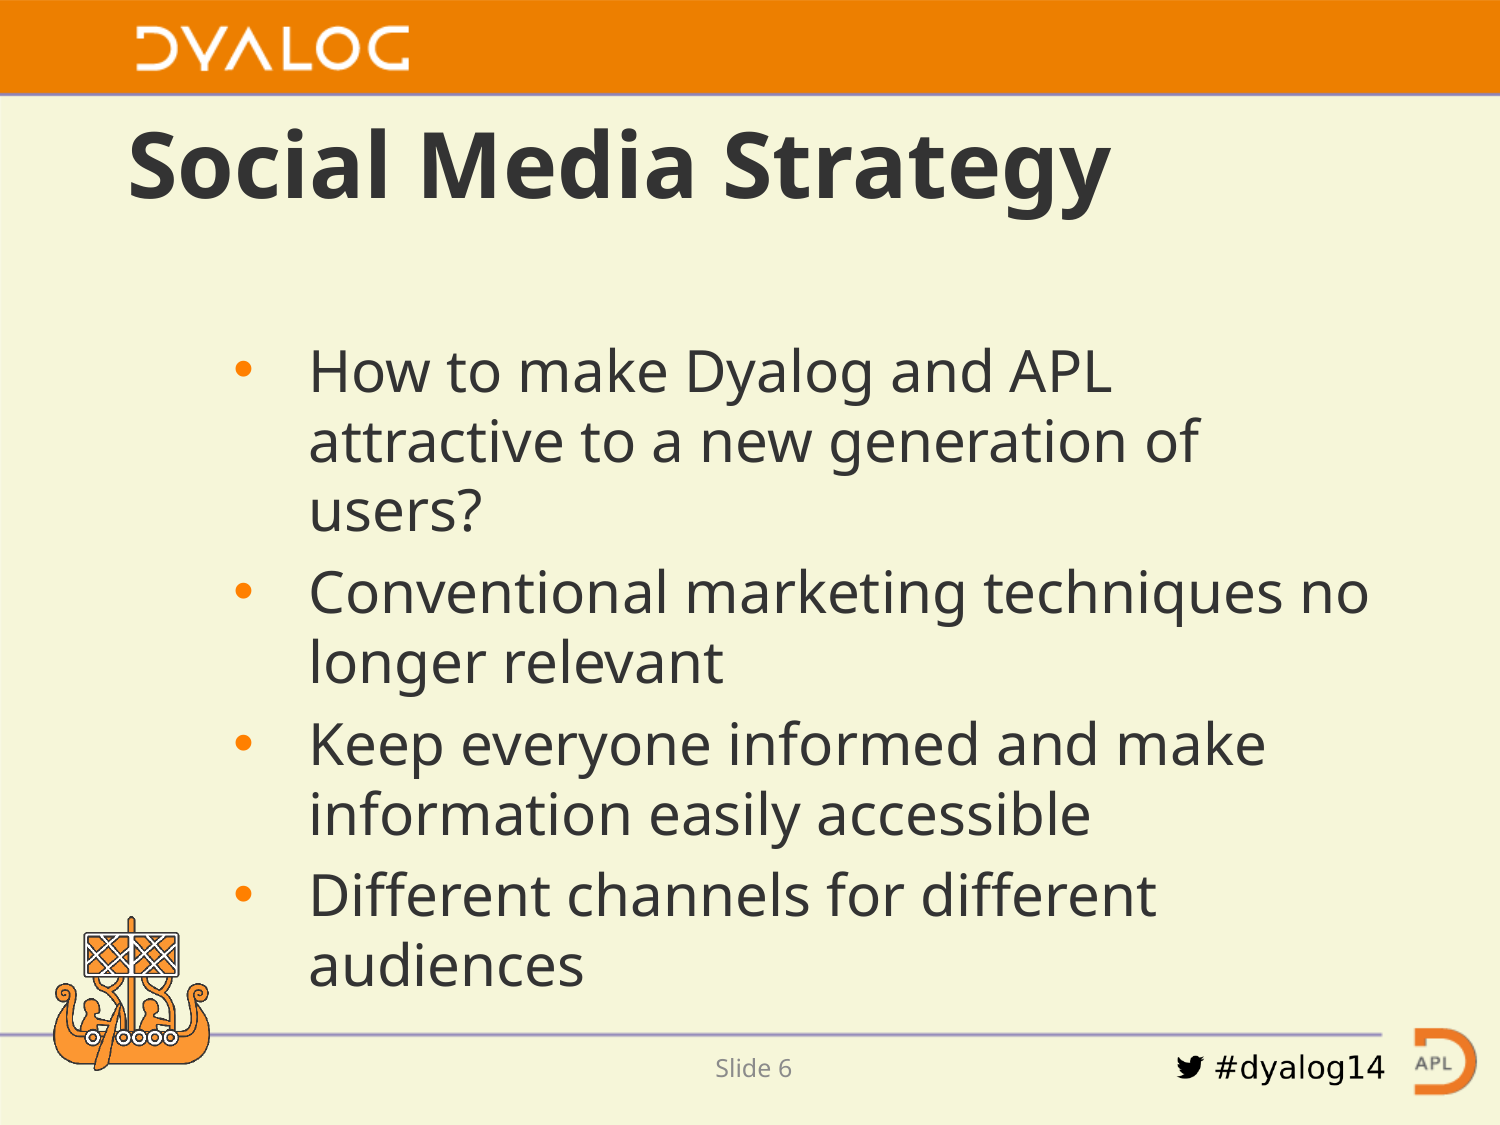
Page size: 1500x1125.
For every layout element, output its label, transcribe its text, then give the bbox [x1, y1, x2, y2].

slide_number Slide 5 [585, 1039, 923, 1100]
title Social Media Strategy [112, 99, 1388, 288]
list How to make Dyalog and APL attractive to a new generation of users? Conventional marketing techniques no longer relevant Keep everyone informed and make information easily accessible Different channels for different audiences [218, 326, 1388, 976]
picture [0, 0, 1500, 1125]
